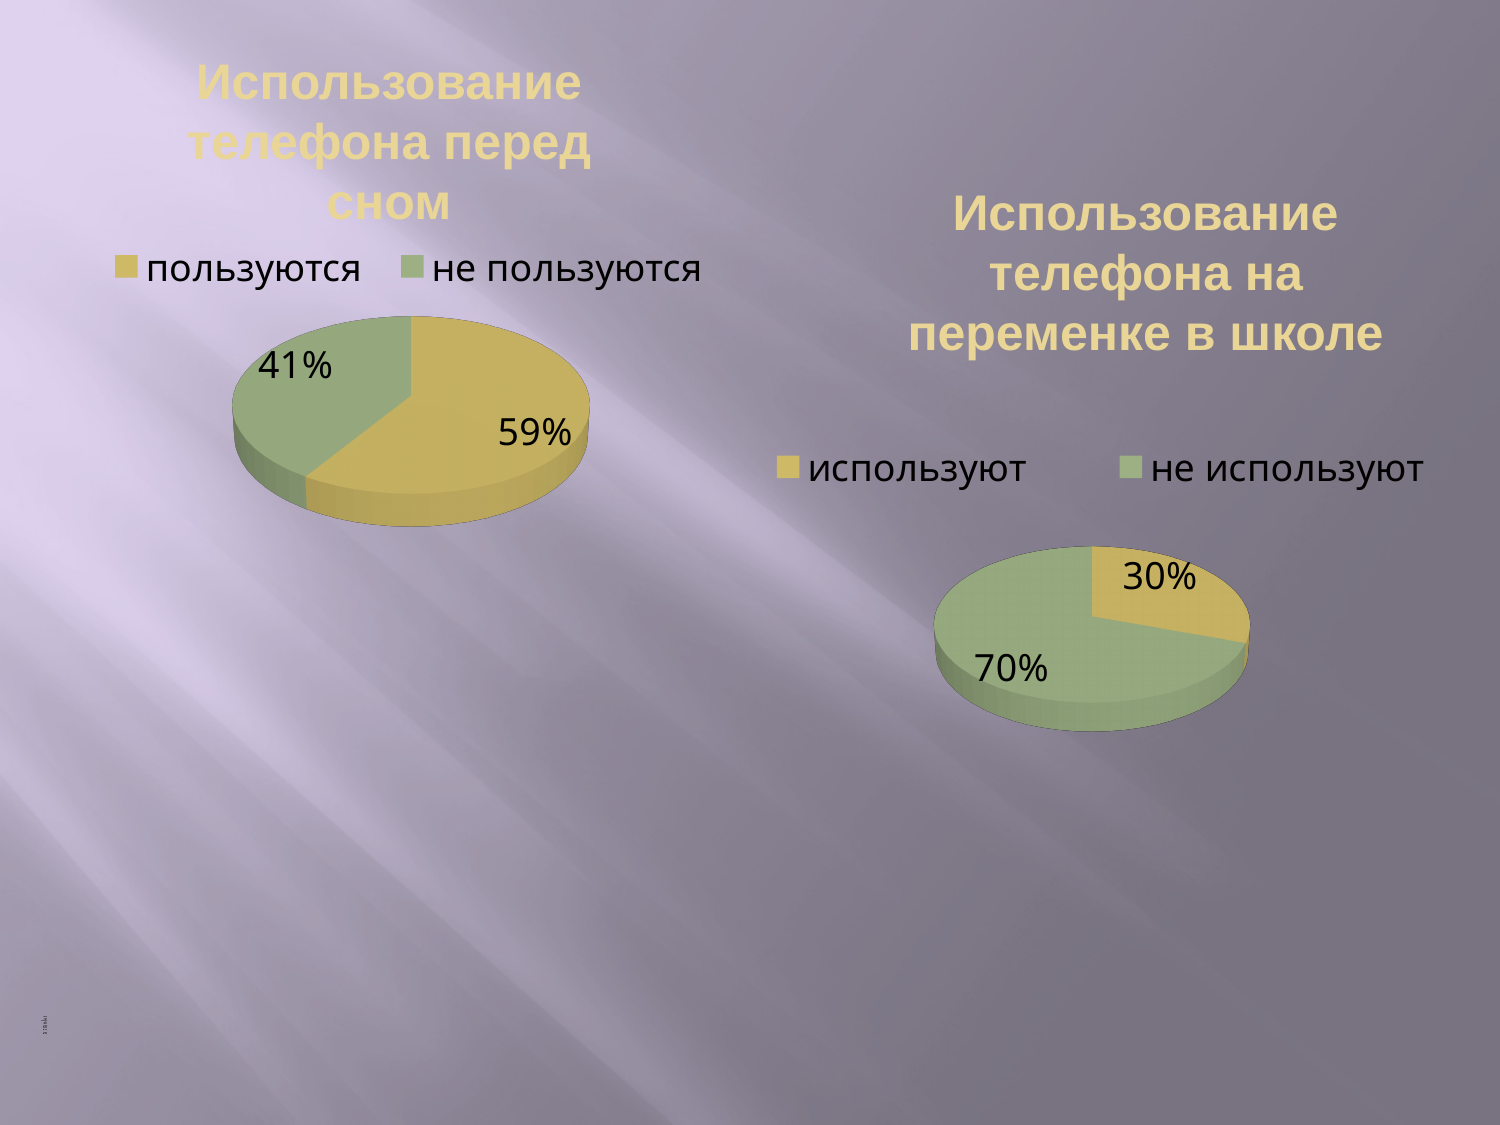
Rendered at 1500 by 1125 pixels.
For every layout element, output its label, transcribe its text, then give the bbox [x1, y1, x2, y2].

chart [41, 1015, 49, 1036]
chart [29, 239, 1500, 1118]
text_box Использование телефона перед сном [123, 42, 655, 238]
text_box Использование телефона на переменке в школе [868, 172, 1424, 368]
